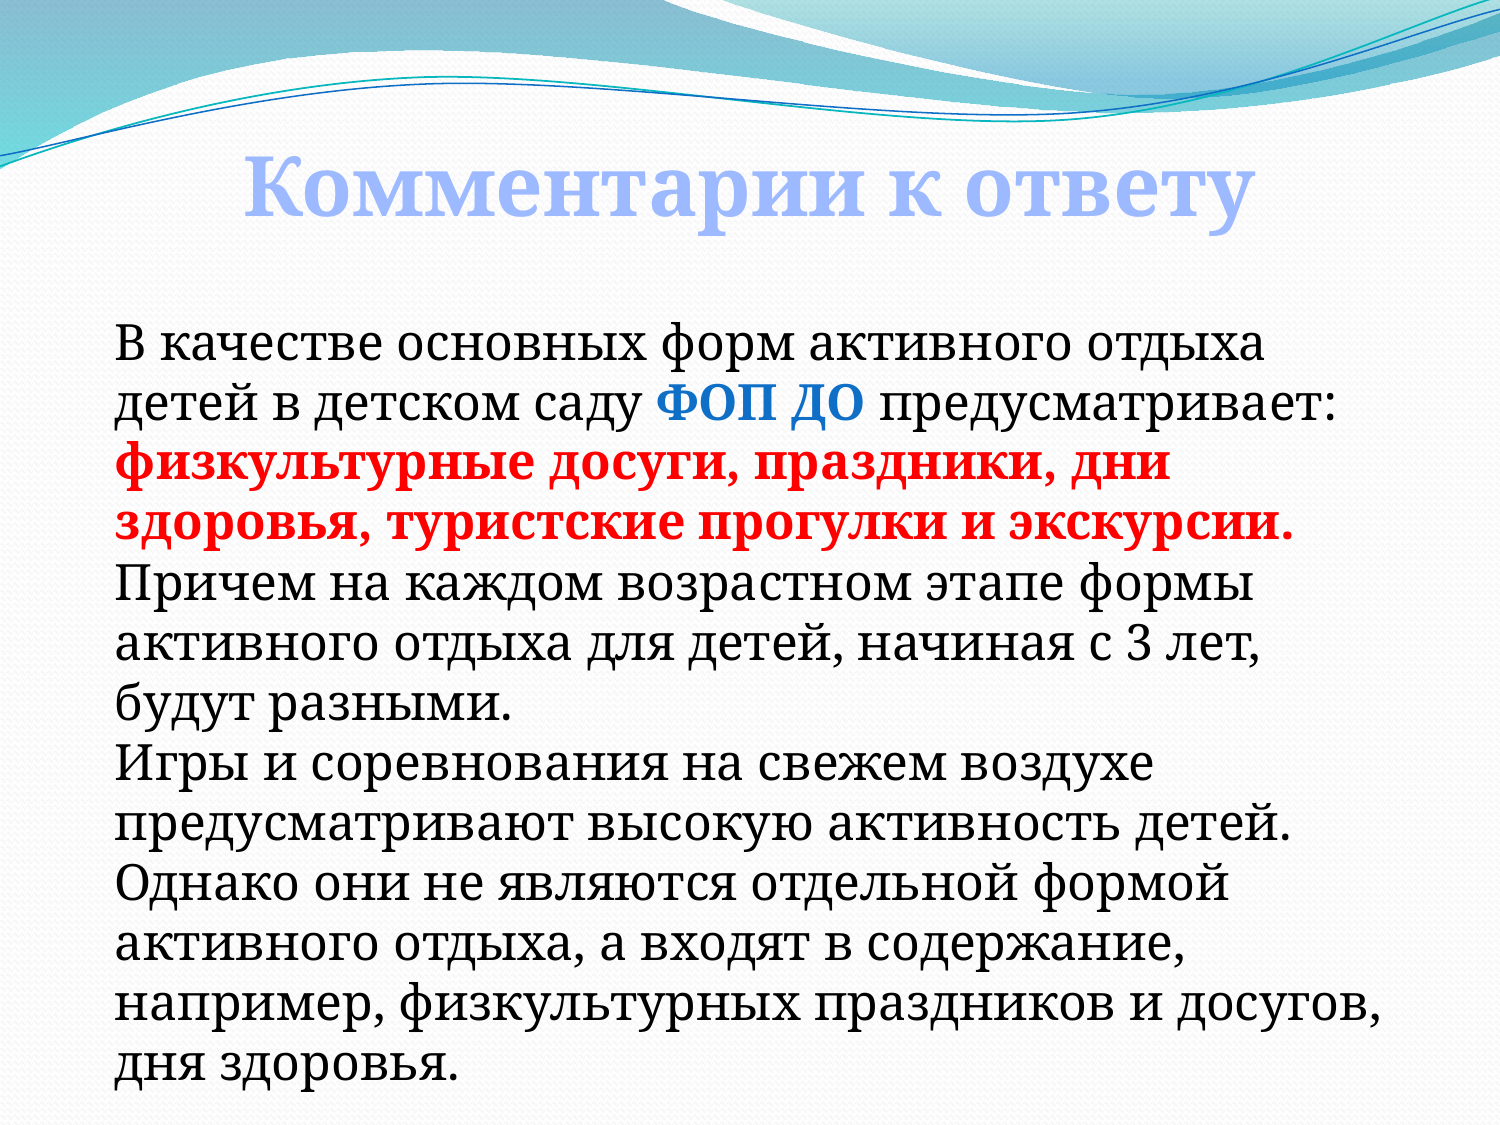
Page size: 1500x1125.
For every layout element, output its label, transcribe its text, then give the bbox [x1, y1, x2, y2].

text_box Комментарии к ответу [215, 125, 1285, 241]
text_box В качестве основных форм активного отдыха детей в детском саду ФОП ДО предусматривает: физкультурные досуги, праздники, дни здоровья, туристские прогулки и экскурсии. Причем на каждом возрастном этапе формы активного отдыха для детей, начиная с 3 лет, будут разными. Игры и соревнования на свежем воздухе предусматривают высокую активность детей. Однако они не являются отдельной формой активного отдыха, а входят в содержание, например, физкультурных праздников и досугов, дня здоровья. [100, 302, 1400, 1098]
